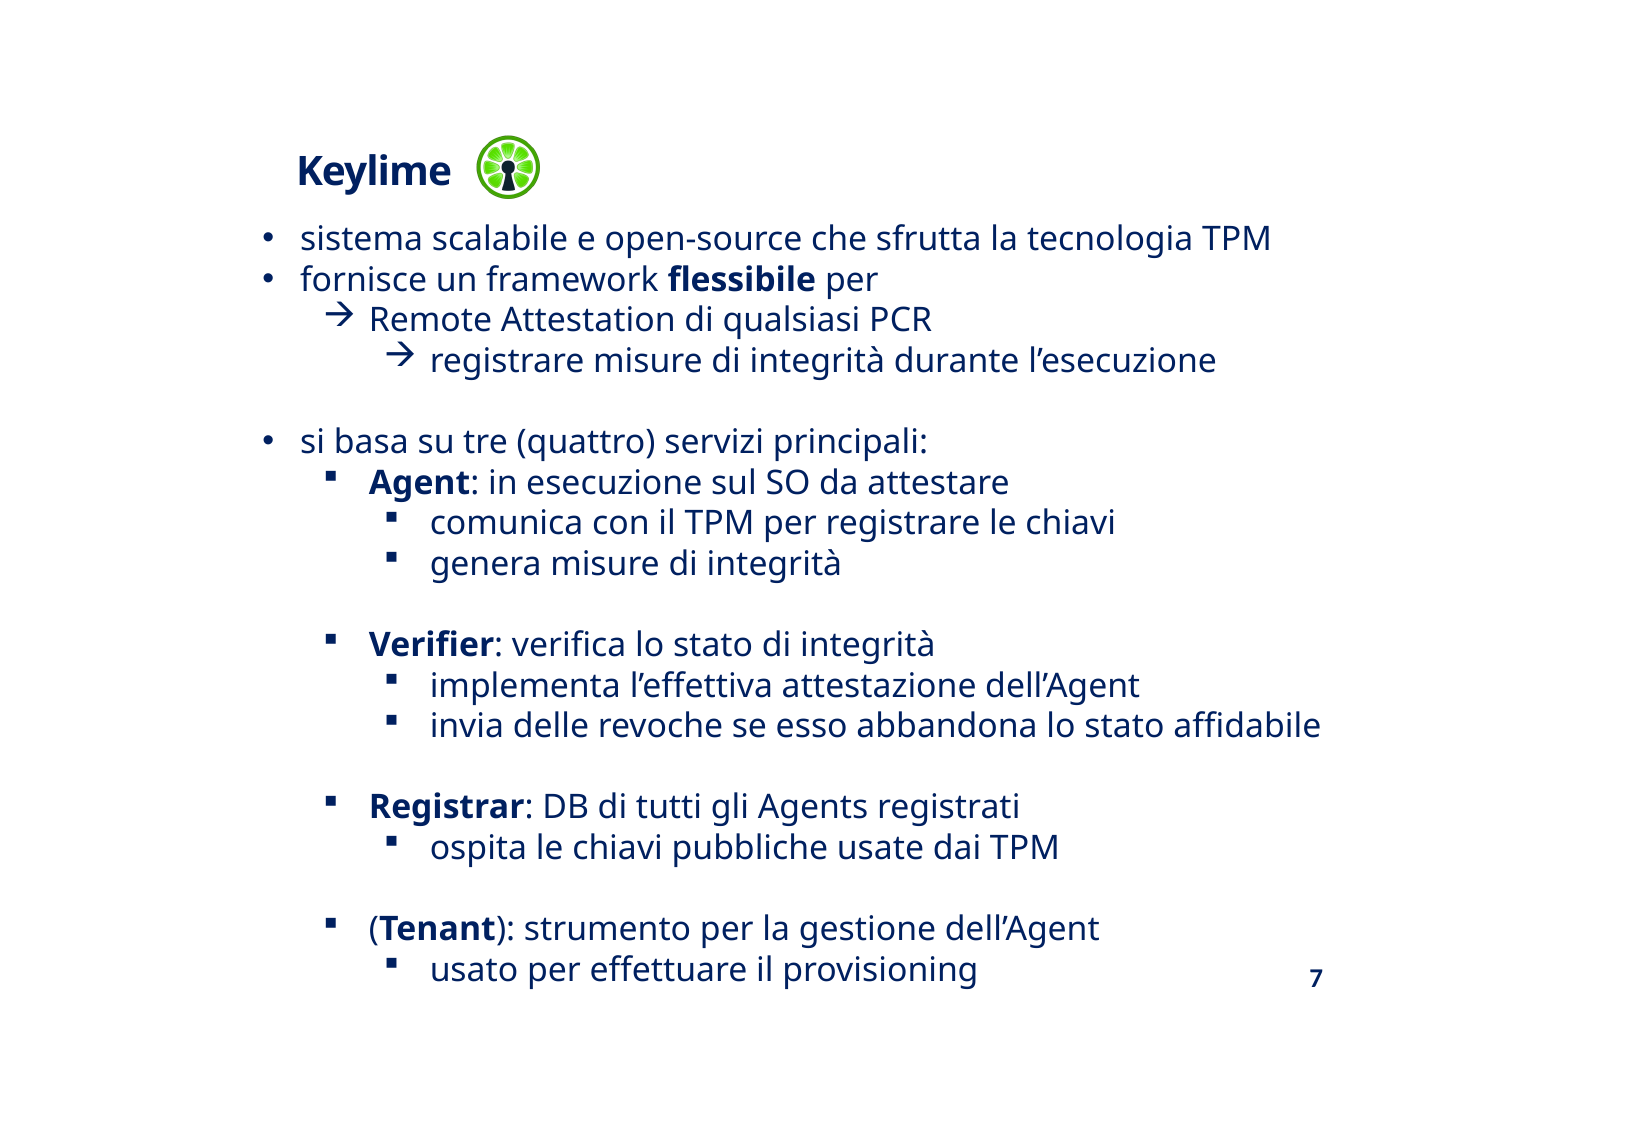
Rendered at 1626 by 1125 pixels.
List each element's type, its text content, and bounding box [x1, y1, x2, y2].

picture [475, 134, 541, 200]
slide_number 7 [1063, 952, 1339, 1002]
text_box Keylime [283, 80, 1357, 200]
text_box sistema scalabile e open-source che sfrutta la tecnologia TPM fornisce un framework flessibile per Remote Attestation di qualsiasi PCR registrare misure di integrità durante l’esecuzione si basa su tre (quattro) servizi principali: Agent: in esecuzione sul SO da attestare comunica con il TPM per registrare le chiavi genera misure di integrità Verifier: verifica lo stato di integrità implementa l’effettiva attestazione dell’Agent invia delle revoche se esso abbandona lo stato affidabile Registrar: DB di tutti gli Agents registrati ospita le chiavi pubbliche usate dai TPM (Tenant): strumento per la gestione dell’Agent usato per effettuare il provisioning [247, 209, 1422, 996]
